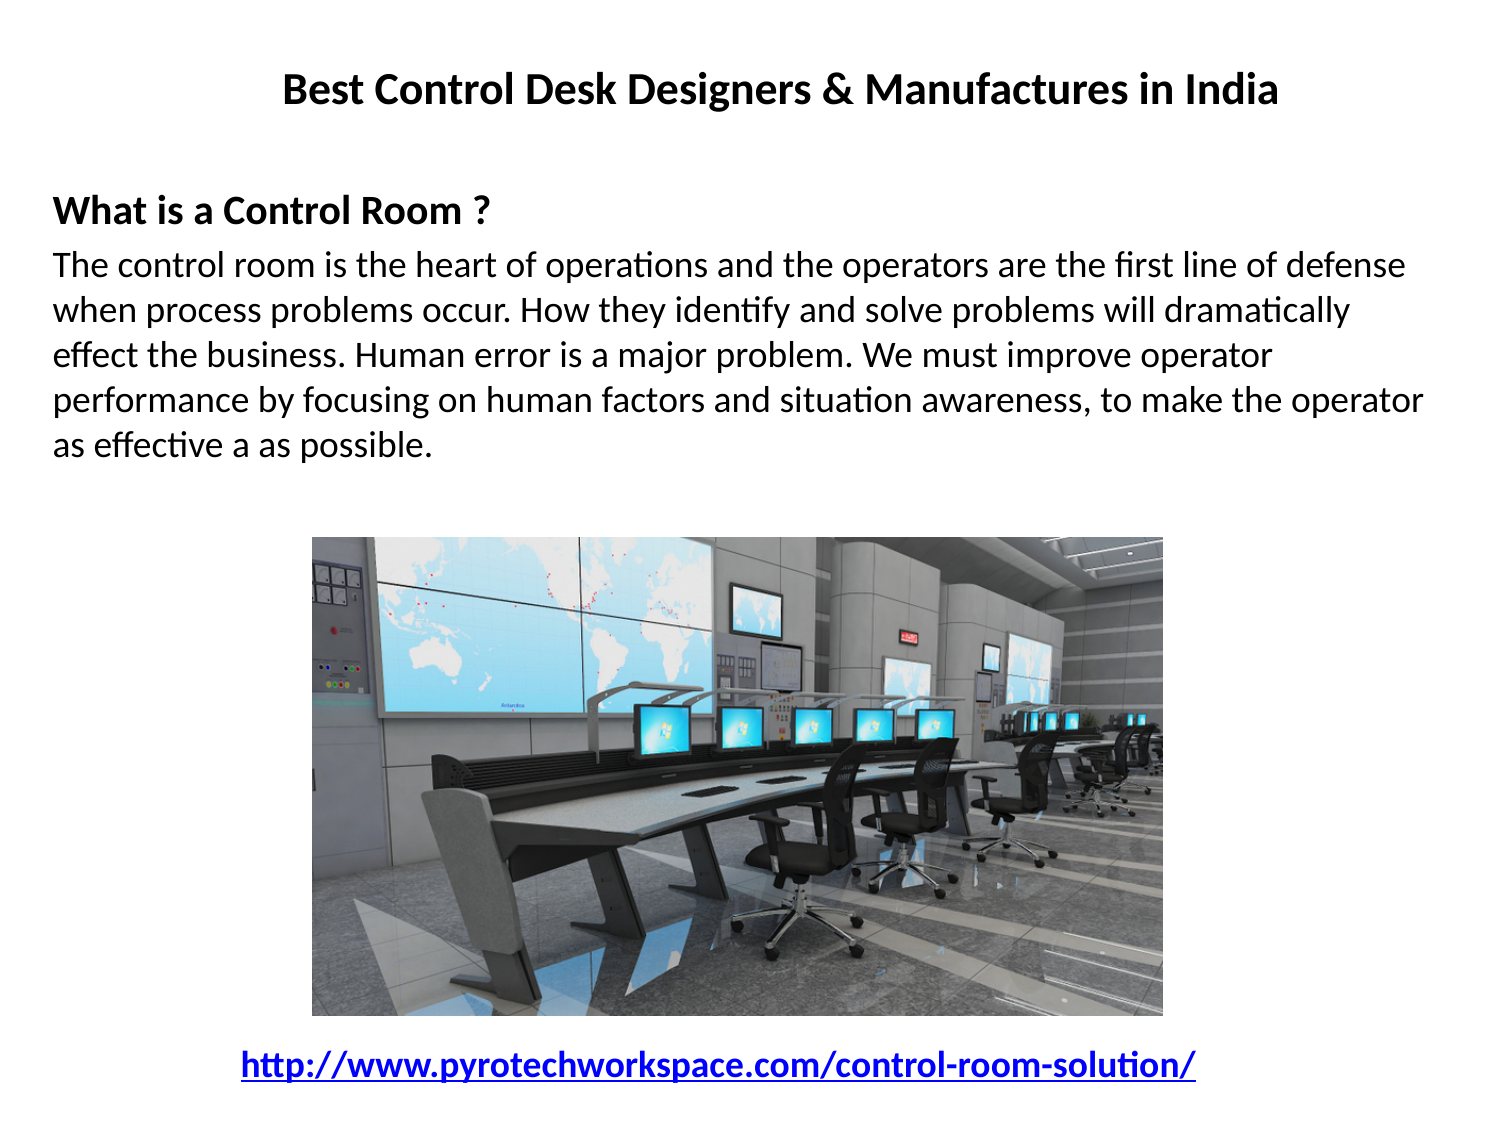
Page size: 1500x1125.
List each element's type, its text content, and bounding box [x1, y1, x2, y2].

subtitle What is a Control Room ? The control room is the heart of operations and the operators are the first line of defense when process problems occur. How they identify and solve problems will dramatically effect the business. Human error is a major problem. We must improve operator performance by focusing on human factors and situation awareness, to make the operator as effective a as possible. [37, 174, 1450, 1125]
title Best Control Desk Designers & Manufactures in India [112, 50, 1450, 174]
text_box http://www.pyrotechworkspace.com/control-room-solution/ [174, 987, 1313, 1093]
picture [312, 537, 1163, 1016]
